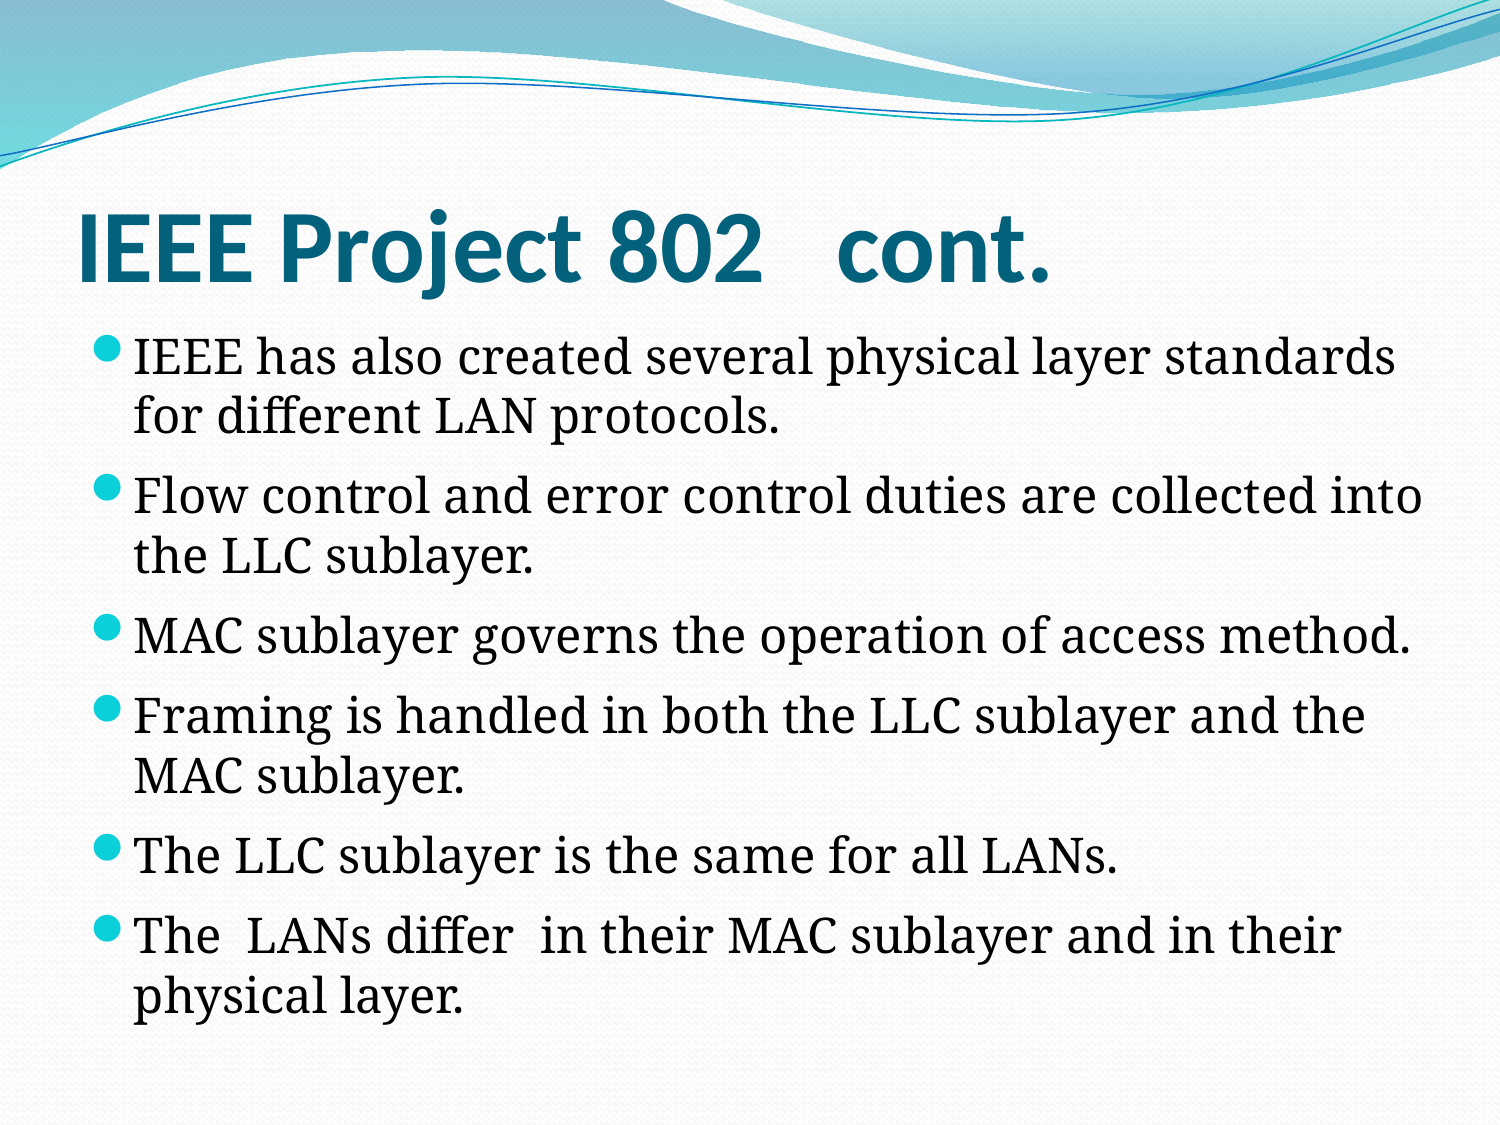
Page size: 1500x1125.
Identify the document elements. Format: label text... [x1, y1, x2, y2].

title IEEE Project 802 cont. [75, 115, 1425, 303]
list IEEE has also created several physical layer standards for different LAN protocols. Flow control and error control duties are collected into the LLC sublayer. MAC sublayer governs the operation of access method. Framing is handled in both the LLC sublayer and the MAC sublayer. The LLC sublayer is the same for all LANs. The LANs differ in their MAC sublayer and in their physical layer. [75, 317, 1471, 1038]
